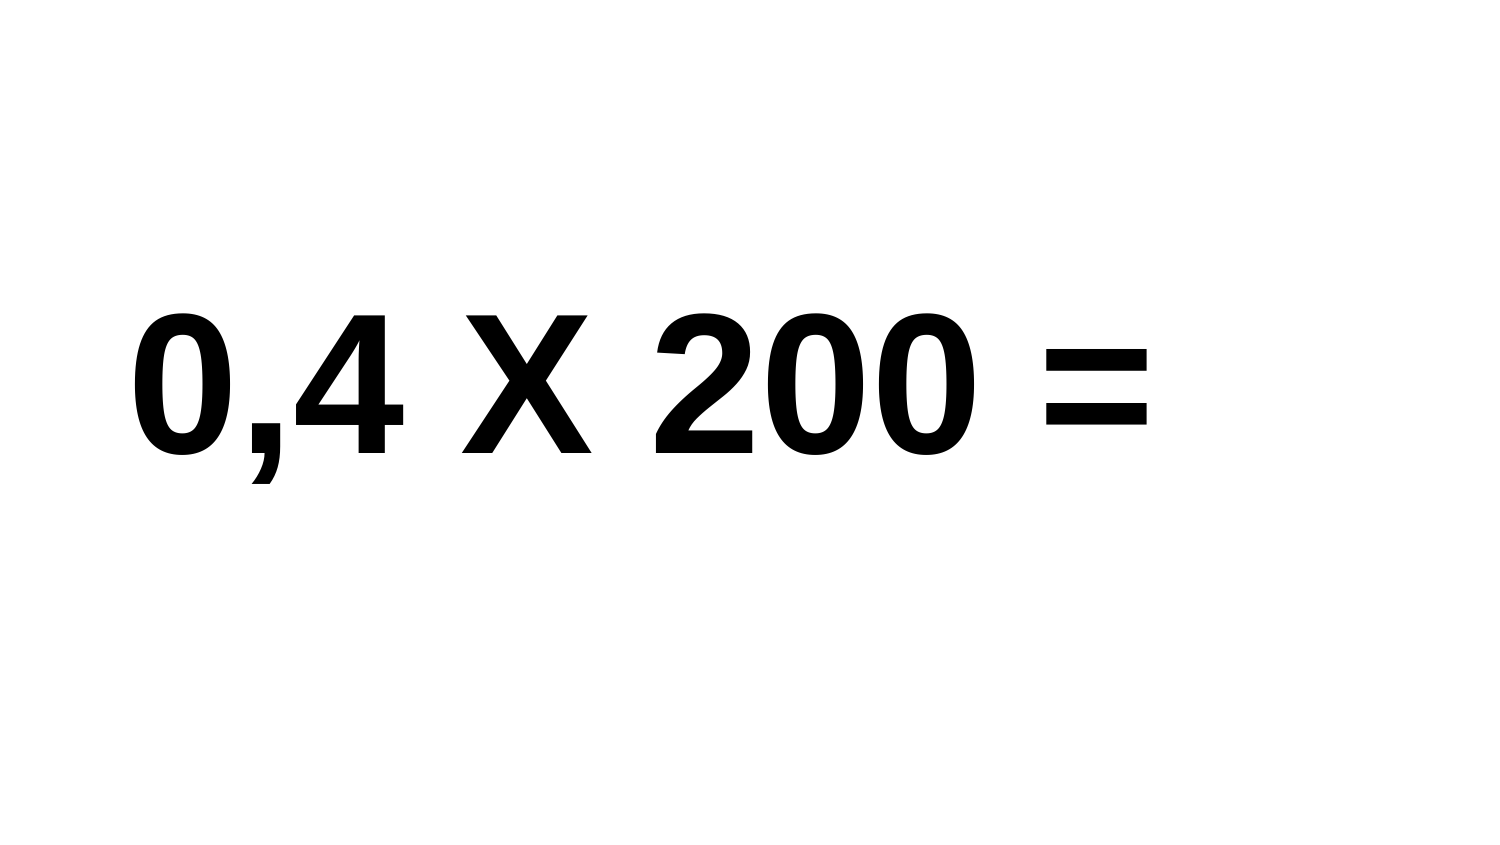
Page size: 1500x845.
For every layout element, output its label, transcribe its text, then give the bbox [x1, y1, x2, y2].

text_box 0,4 X 200 = [112, 318, 1388, 509]
